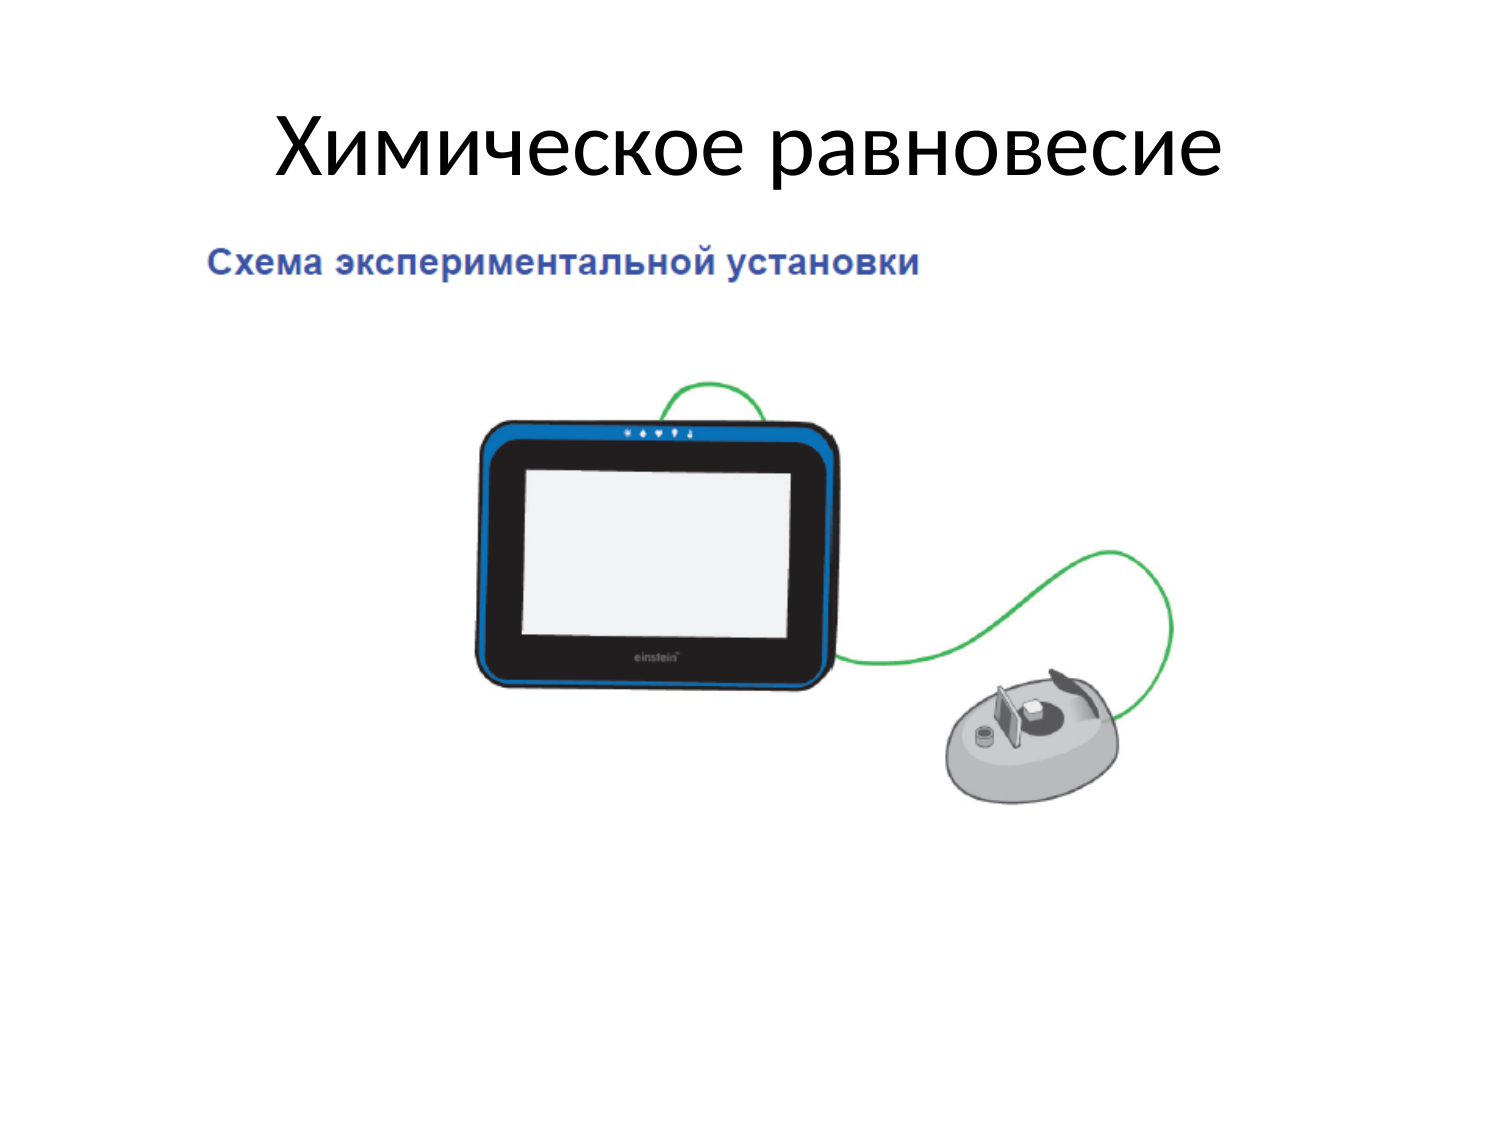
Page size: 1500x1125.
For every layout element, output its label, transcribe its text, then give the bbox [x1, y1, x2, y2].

picture [167, 228, 1333, 897]
title Химическое равновесие [75, 45, 1425, 233]
